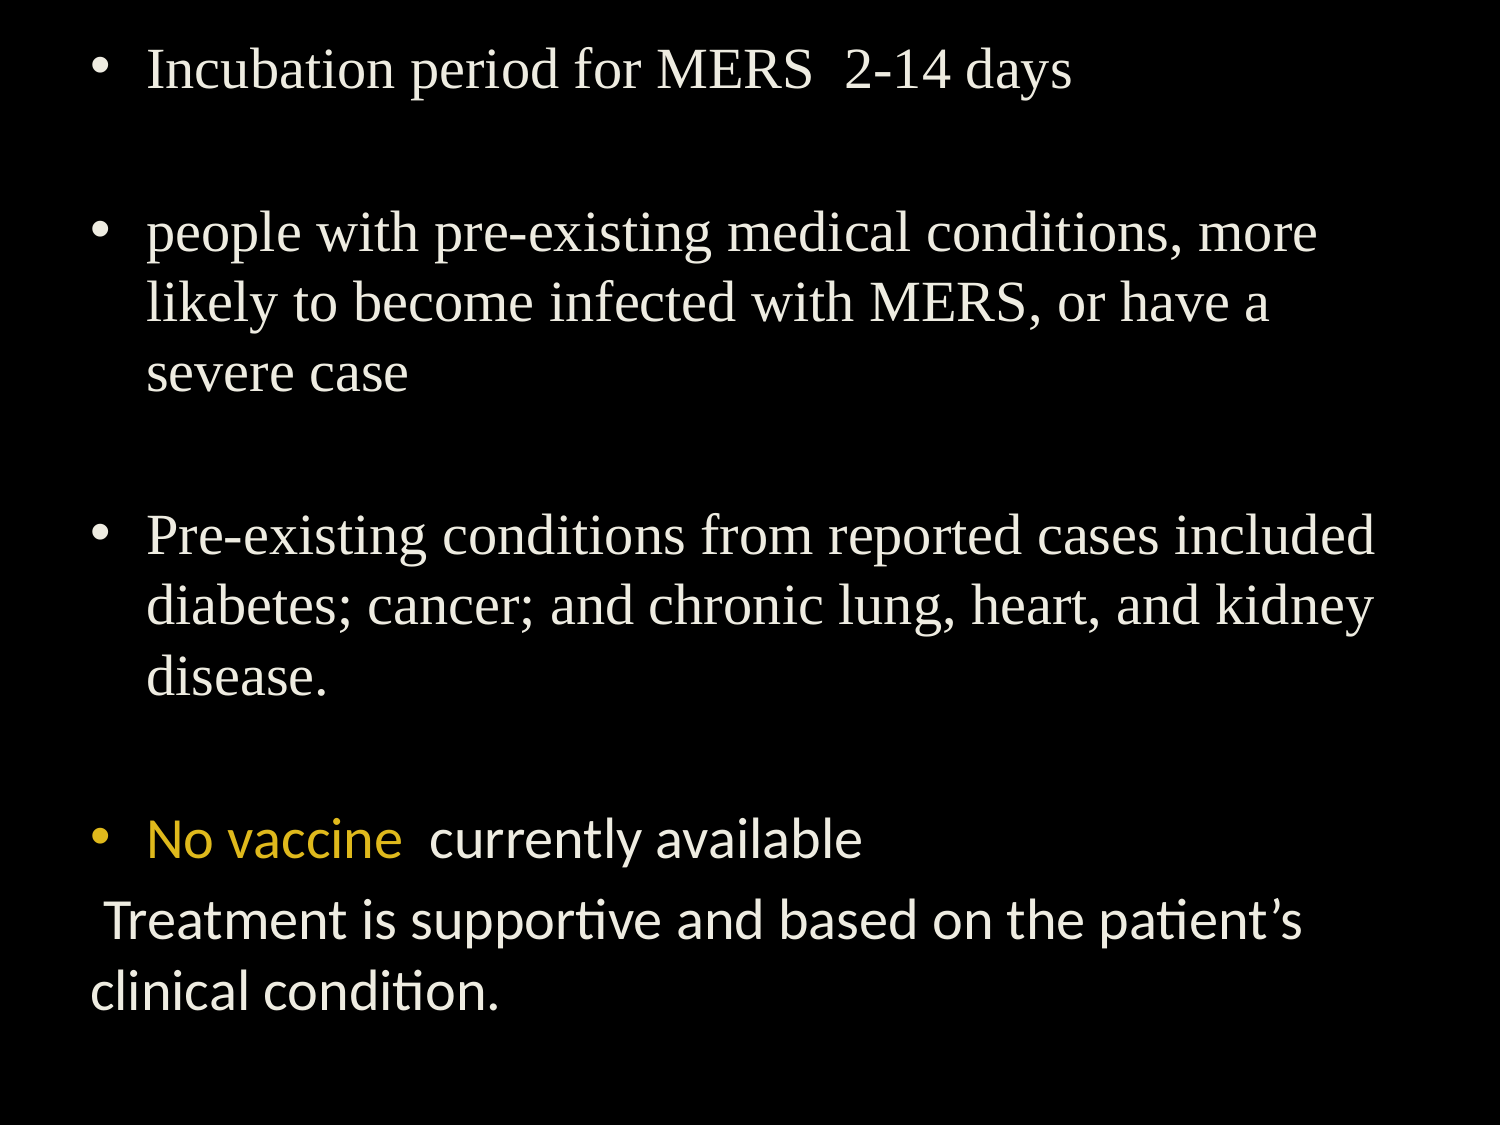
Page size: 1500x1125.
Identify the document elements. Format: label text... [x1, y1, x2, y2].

list Incubation period for MERS 2-14 days people with pre-existing medical conditions, more likely to become infected with MERS, or have a severe case Pre-existing conditions from reported cases included diabetes; cancer; and chronic lung, heart, and kidney disease. No vaccine currently available Treatment is supportive and based on the patient’s clinical condition. [75, 22, 1425, 765]
